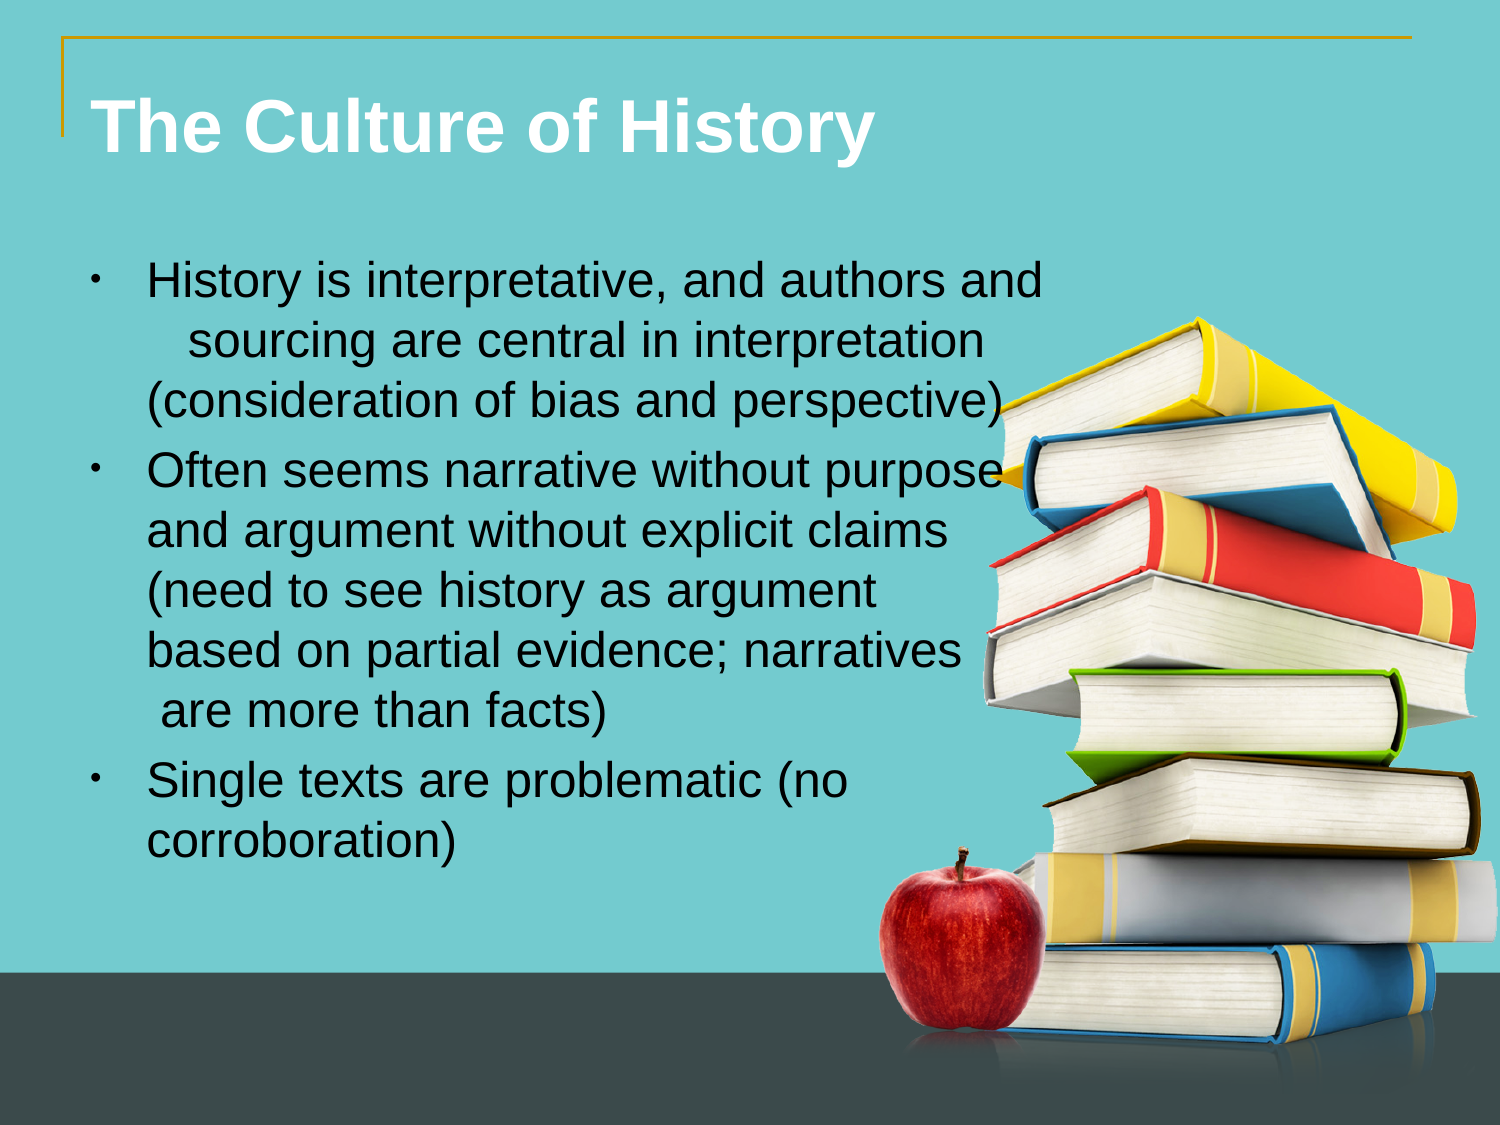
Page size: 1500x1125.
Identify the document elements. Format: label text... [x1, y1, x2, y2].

picture [878, 316, 1500, 1094]
list The Culture of History History is interpretative, and authors and sourcing are central in interpretation (consideration of bias and perspective) Often seems narrative without purpose and argument without explicit claims (need to see history as argument based on partial evidence; narratives are more than facts) Single texts are problematic (no corroboration) [74, 70, 1376, 238]
